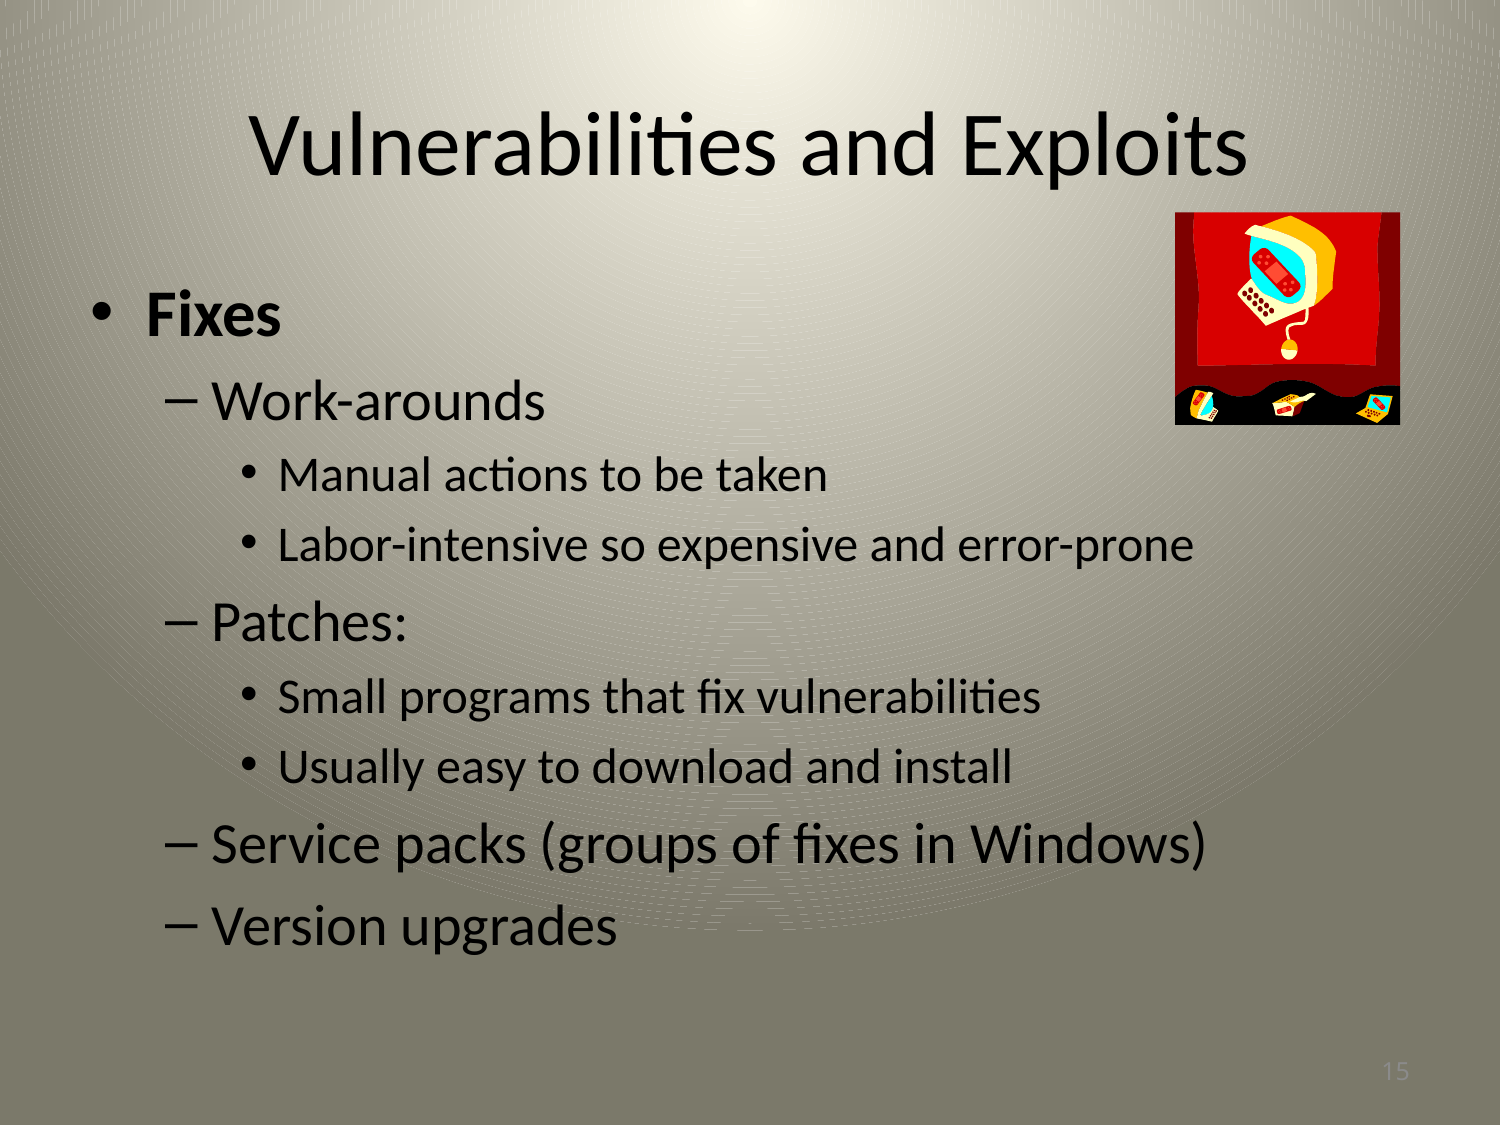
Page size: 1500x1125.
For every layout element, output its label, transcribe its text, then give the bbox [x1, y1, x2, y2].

slide_number 15 [1074, 1042, 1425, 1103]
picture [1174, 212, 1401, 426]
list Fixes Work-arounds Manual actions to be taken Labor-intensive so expensive and error-prone Patches: Small programs that fix vulnerabilities Usually easy to download and install Service packs (groups of fixes in Windows) Version upgrades [75, 262, 1425, 1005]
title Vulnerabilities and Exploits [75, 45, 1425, 233]
